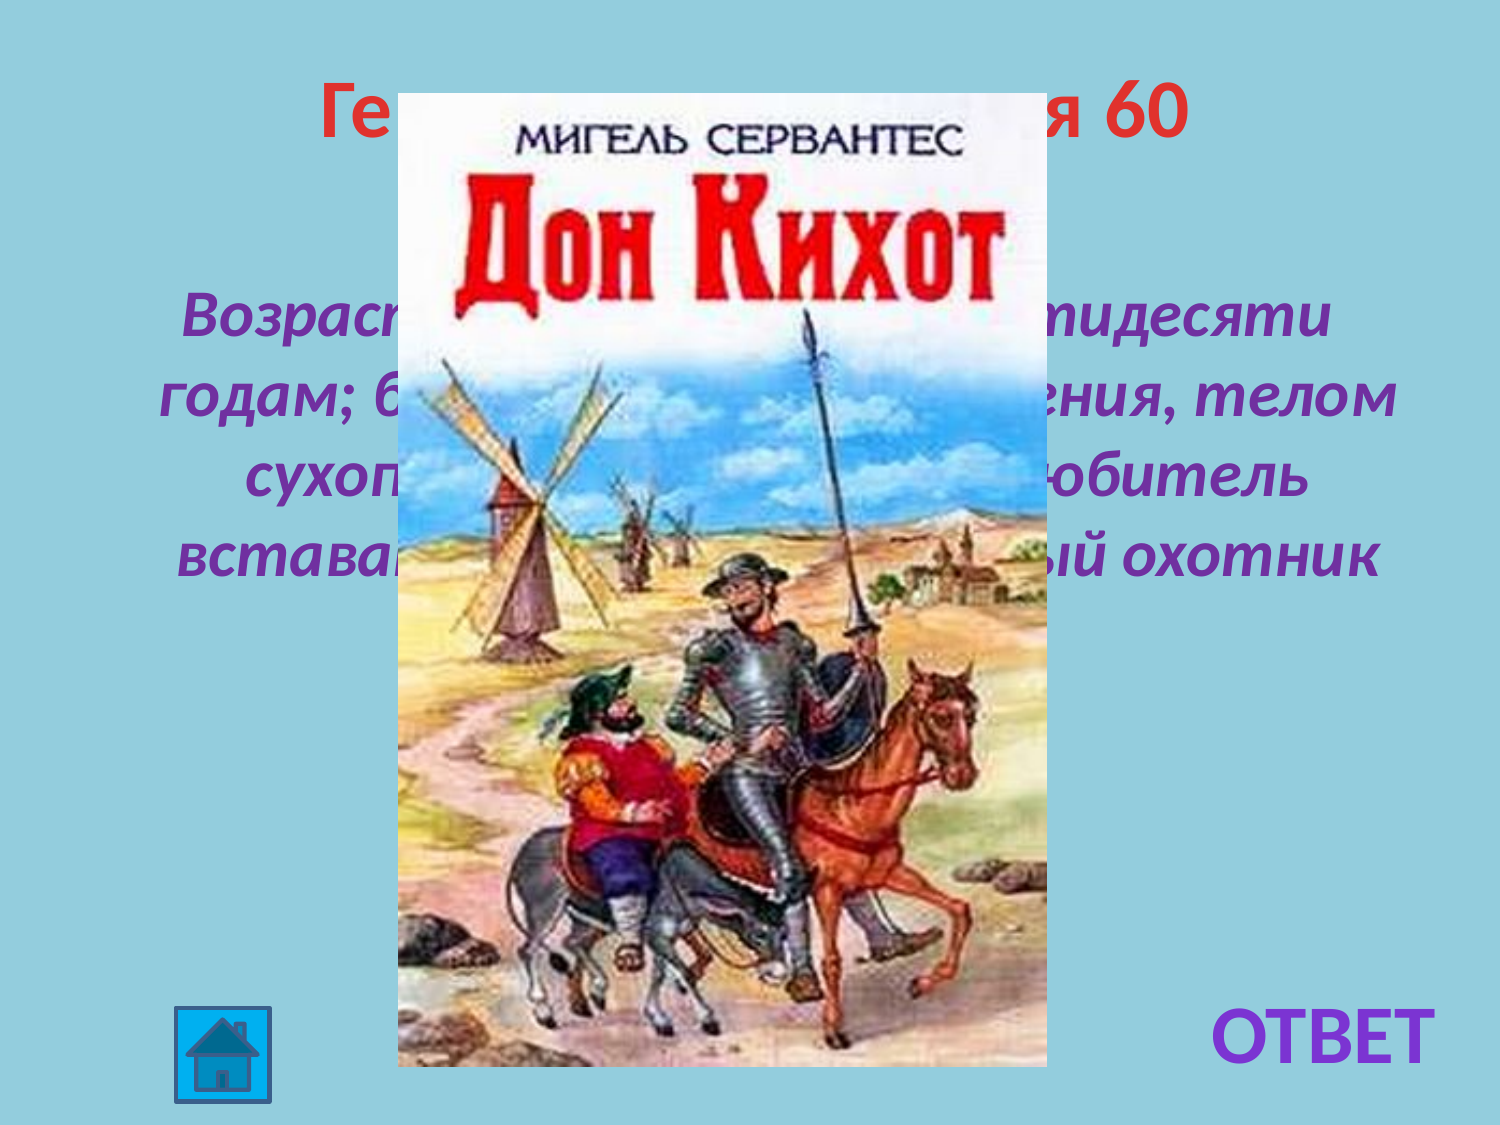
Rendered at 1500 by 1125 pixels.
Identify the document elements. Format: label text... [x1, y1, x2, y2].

list Возраст …приближался к пятидесяти годам; был он крепкого сложения, телом сухопар, лицом худощав, любитель вставать спозаранку, заядлый охотник [1051, 262, 1425, 1005]
text_box [174, 1006, 272, 1104]
text_box Герои произведения 60 [210, 46, 1301, 162]
picture [398, 93, 1047, 1067]
list Возраст …приближался к пятидесяти годам; был он крепкого сложения, телом сухопар, лицом худощав, любитель вставать спозаранку, заядлый охотник [75, 262, 393, 1005]
text_box ответ [1196, 972, 1451, 1088]
